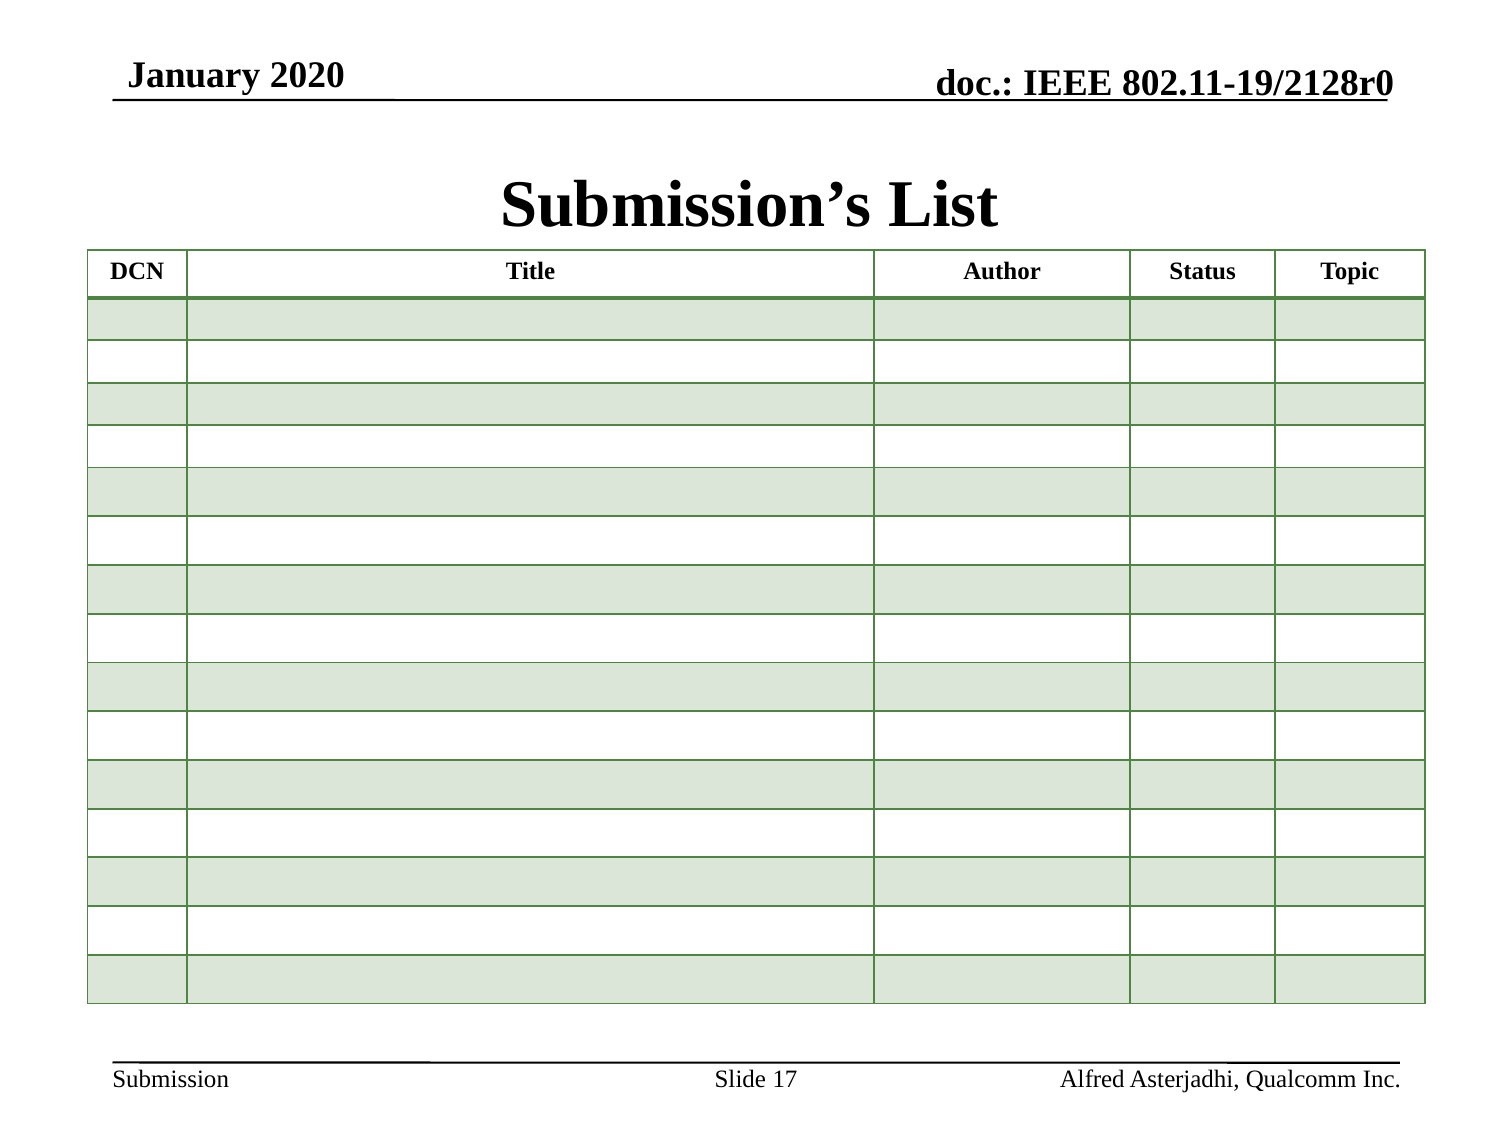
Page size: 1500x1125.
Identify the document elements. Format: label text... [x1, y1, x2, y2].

table_cell [875, 663, 1129, 710]
table_cell [1131, 468, 1274, 515]
table_cell [1276, 384, 1424, 424]
table_cell [1276, 300, 1424, 339]
table_cell [188, 384, 873, 424]
table_cell [188, 341, 873, 382]
table_header Author [875, 251, 1129, 296]
table_cell [88, 663, 186, 710]
table_cell [188, 712, 873, 759]
table_cell [1131, 663, 1274, 710]
table_cell [1131, 341, 1274, 382]
table_cell [1276, 858, 1424, 905]
table_cell [1131, 615, 1274, 662]
table_cell [875, 468, 1129, 515]
table_cell [88, 384, 186, 424]
table_cell [875, 956, 1129, 1003]
table_cell [188, 907, 873, 954]
table_header Topic [1276, 251, 1424, 296]
table_cell [88, 761, 186, 808]
table_cell [88, 341, 186, 382]
table_cell [875, 517, 1129, 564]
table_cell [1276, 426, 1424, 467]
title Submission’s List [112, 112, 1388, 249]
table_cell [1276, 341, 1424, 382]
table_header Status [1131, 251, 1274, 296]
table_cell [1131, 300, 1274, 339]
table_cell [875, 384, 1129, 424]
table_cell [1276, 712, 1424, 759]
table_cell [88, 468, 186, 515]
table_cell [88, 907, 186, 954]
table_cell [188, 468, 873, 515]
table_cell [88, 517, 186, 564]
table_cell [88, 615, 186, 662]
table_cell [1131, 517, 1274, 564]
table_cell [88, 956, 186, 1003]
table_cell [1276, 615, 1424, 662]
table_cell [1276, 907, 1424, 954]
table_cell [1131, 956, 1274, 1003]
table_cell [875, 907, 1129, 954]
table_header DCN [88, 251, 186, 296]
table_cell [1276, 810, 1424, 856]
table_cell [1131, 384, 1274, 424]
table_cell [88, 712, 186, 759]
table_cell [1276, 566, 1424, 613]
table_cell [88, 426, 186, 467]
table_cell [88, 300, 186, 339]
text_box January 2020 [112, 42, 491, 88]
table_cell [188, 956, 873, 1003]
table_cell [875, 810, 1129, 856]
table_cell [875, 341, 1129, 382]
table_cell [88, 858, 186, 905]
table_cell [188, 810, 873, 856]
table_cell [875, 566, 1129, 613]
table_cell [875, 426, 1129, 467]
table_cell [1131, 810, 1274, 856]
table_cell [188, 517, 873, 564]
table_cell [1131, 761, 1274, 808]
table_cell [1276, 517, 1424, 564]
table_cell [88, 566, 186, 613]
table_cell [1131, 858, 1274, 905]
table_cell [188, 426, 873, 467]
table_cell [188, 858, 873, 905]
table_cell [1276, 761, 1424, 808]
table_cell [188, 761, 873, 808]
table_cell [188, 663, 873, 710]
table_cell [188, 615, 873, 662]
table_cell [1276, 956, 1424, 1003]
table_cell [875, 858, 1129, 905]
table_cell [1131, 566, 1274, 613]
footer Alfred Asterjadhi, Qualcomm Inc. [878, 1061, 1402, 1093]
slide_number Slide 17 [712, 1061, 800, 1123]
table_cell [188, 566, 873, 613]
table_cell [1131, 426, 1274, 467]
table_cell [875, 712, 1129, 759]
table_cell [1276, 663, 1424, 710]
table_cell [1131, 907, 1274, 954]
table_cell [88, 810, 186, 856]
table_cell [875, 761, 1129, 808]
table_cell [188, 300, 873, 339]
table_cell [1131, 712, 1274, 759]
table_cell [1276, 468, 1424, 515]
table_cell [875, 615, 1129, 662]
table_header Title [188, 251, 873, 296]
table_cell [875, 300, 1129, 339]
